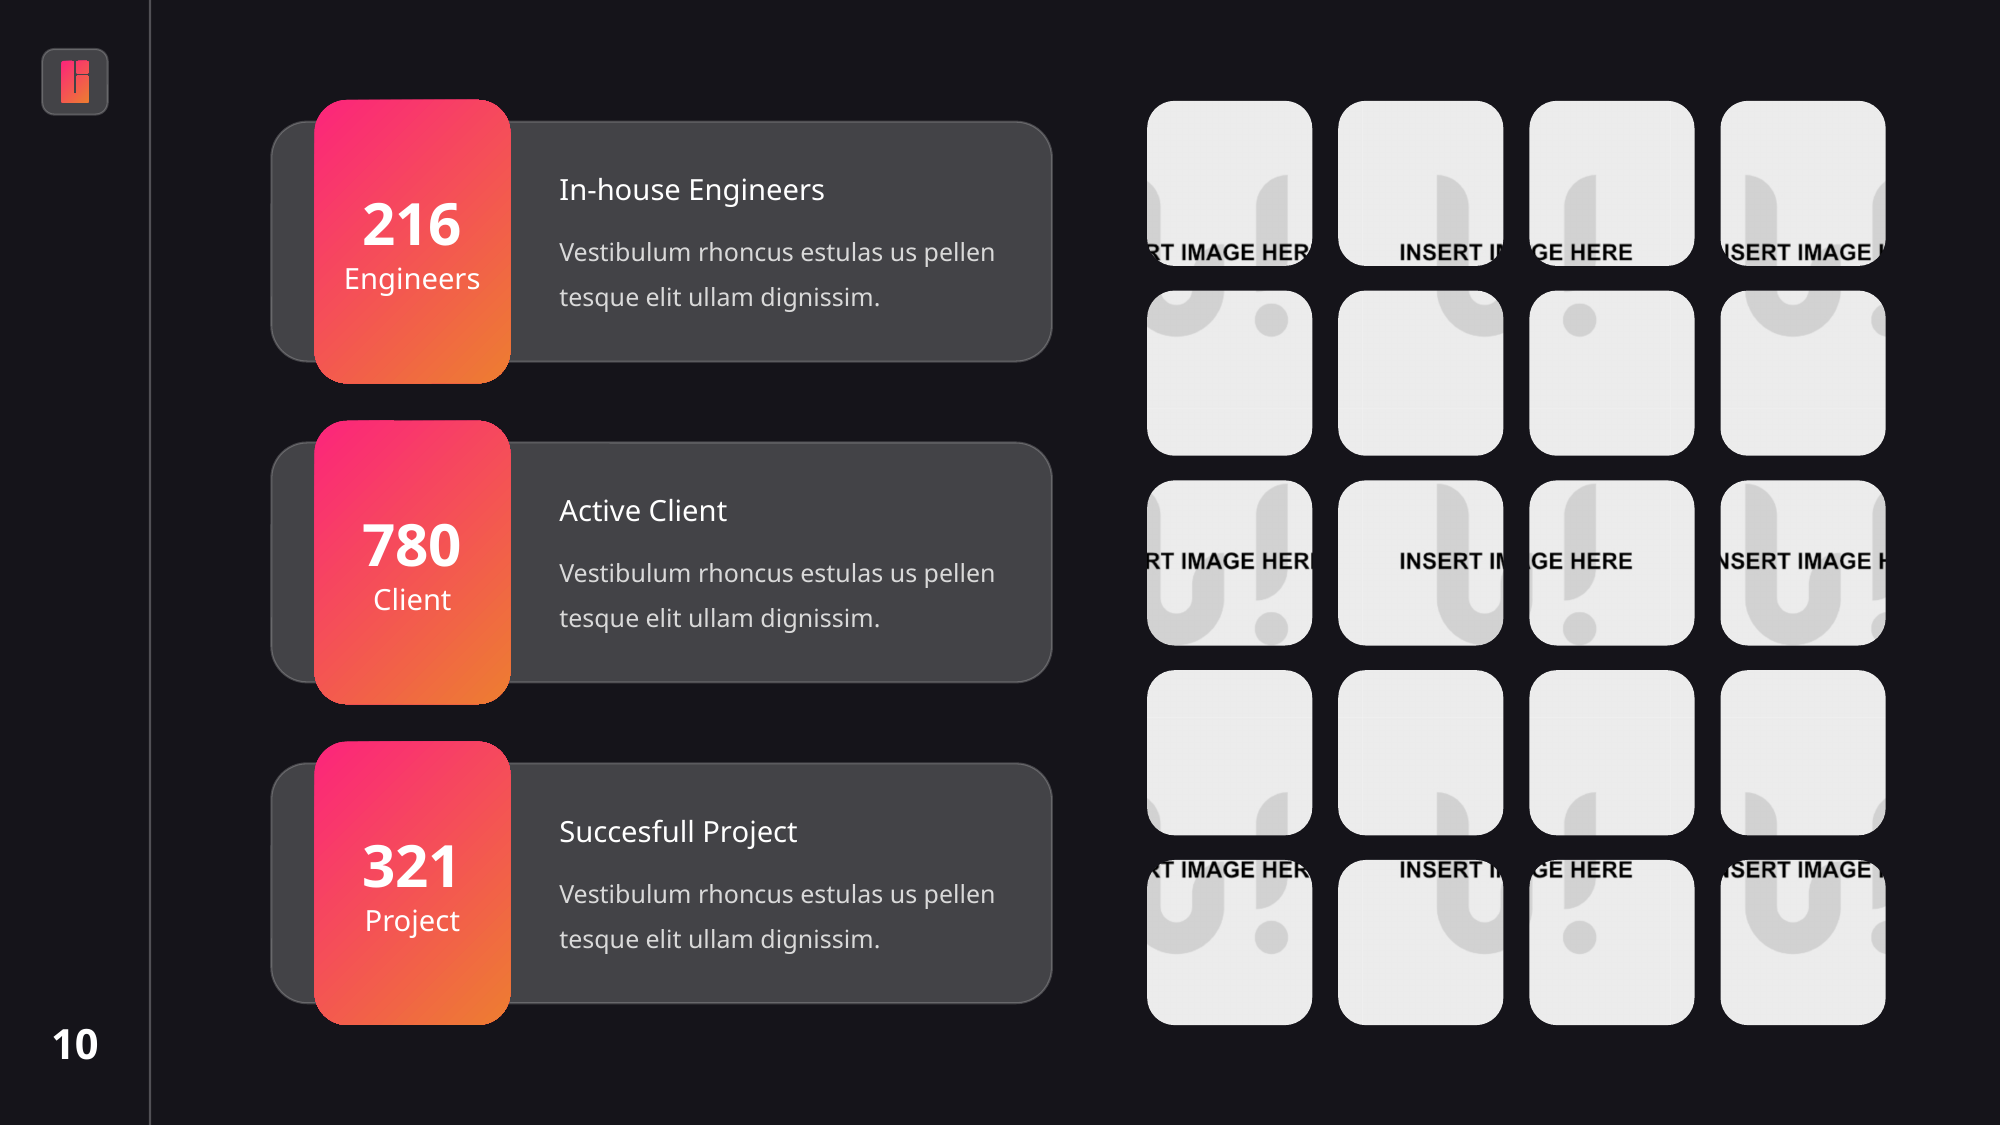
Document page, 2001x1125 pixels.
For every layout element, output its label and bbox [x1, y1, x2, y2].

text_box [271, 99, 1052, 1025]
picture [1147, 100, 1886, 1026]
